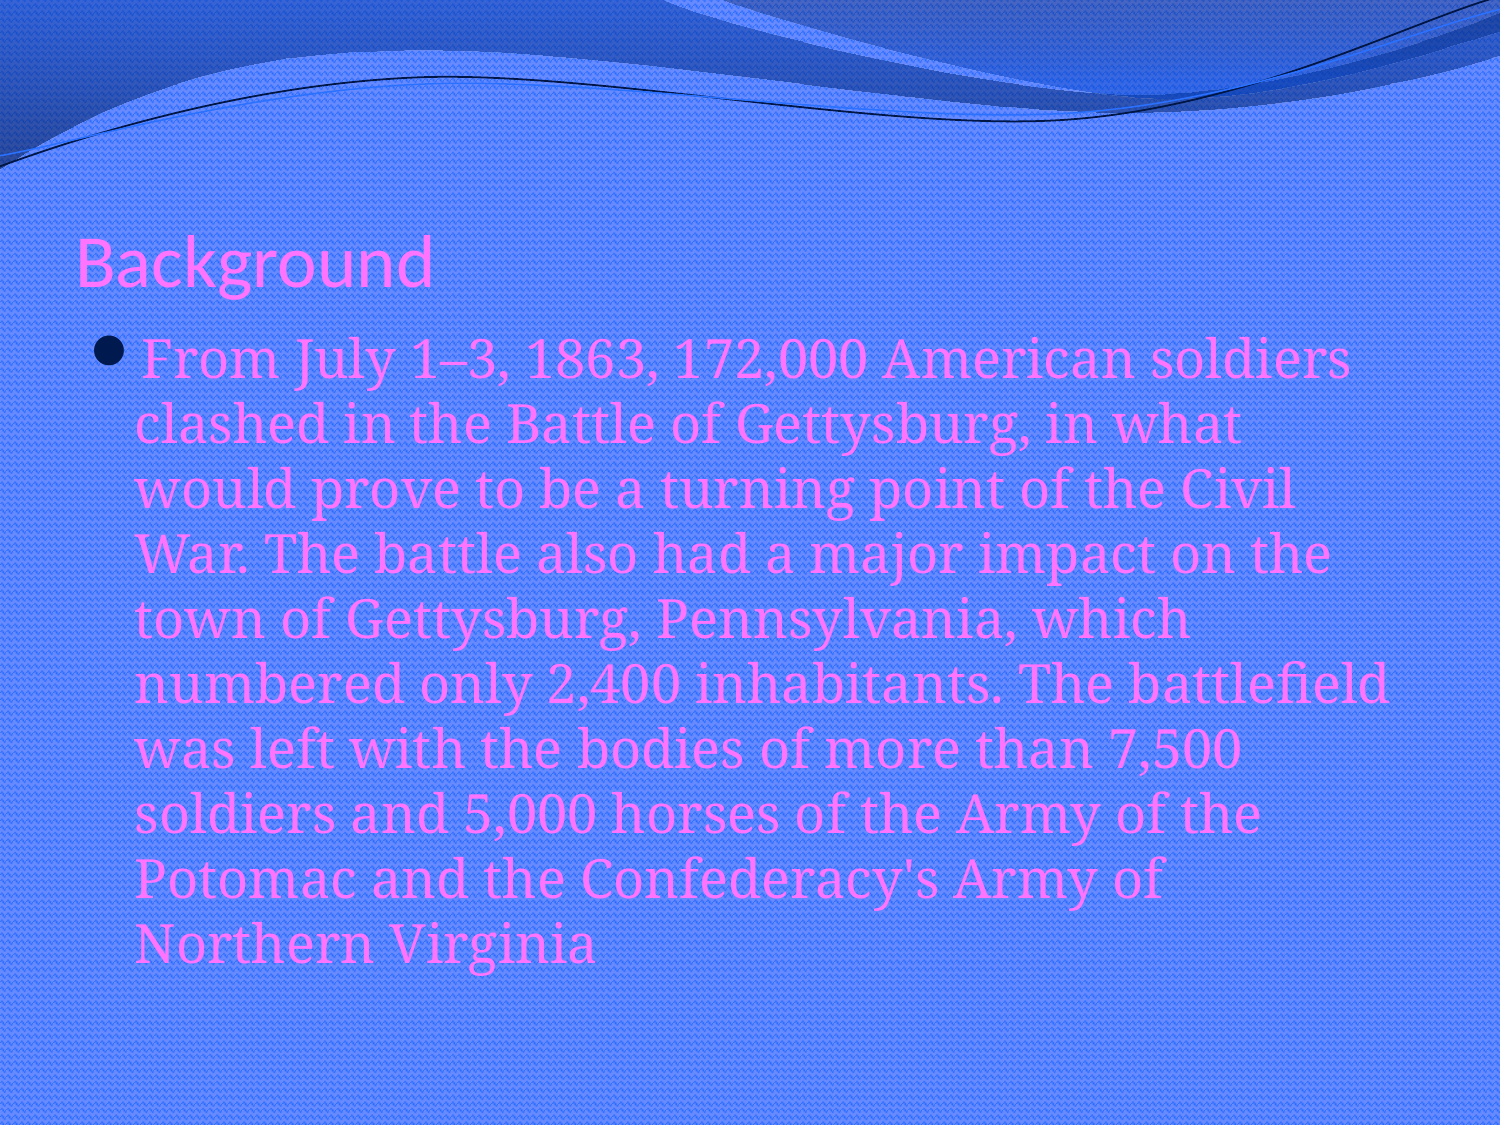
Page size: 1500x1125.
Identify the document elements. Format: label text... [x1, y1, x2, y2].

title Background [75, 115, 1425, 303]
list From July 1–3, 1863, 172,000 American soldiers clashed in the Battle of Gettysburg, in what would prove to be a turning point of the Civil War. The battle also had a major impact on the town of Gettysburg, Pennsylvania, which numbered only 2,400 inhabitants. The battlefield was left with the bodies of more than 7,500 soldiers and 5,000 horses of the Army of the Potomac and the Confederacy's Army of Northern Virginia [75, 317, 1425, 1038]
